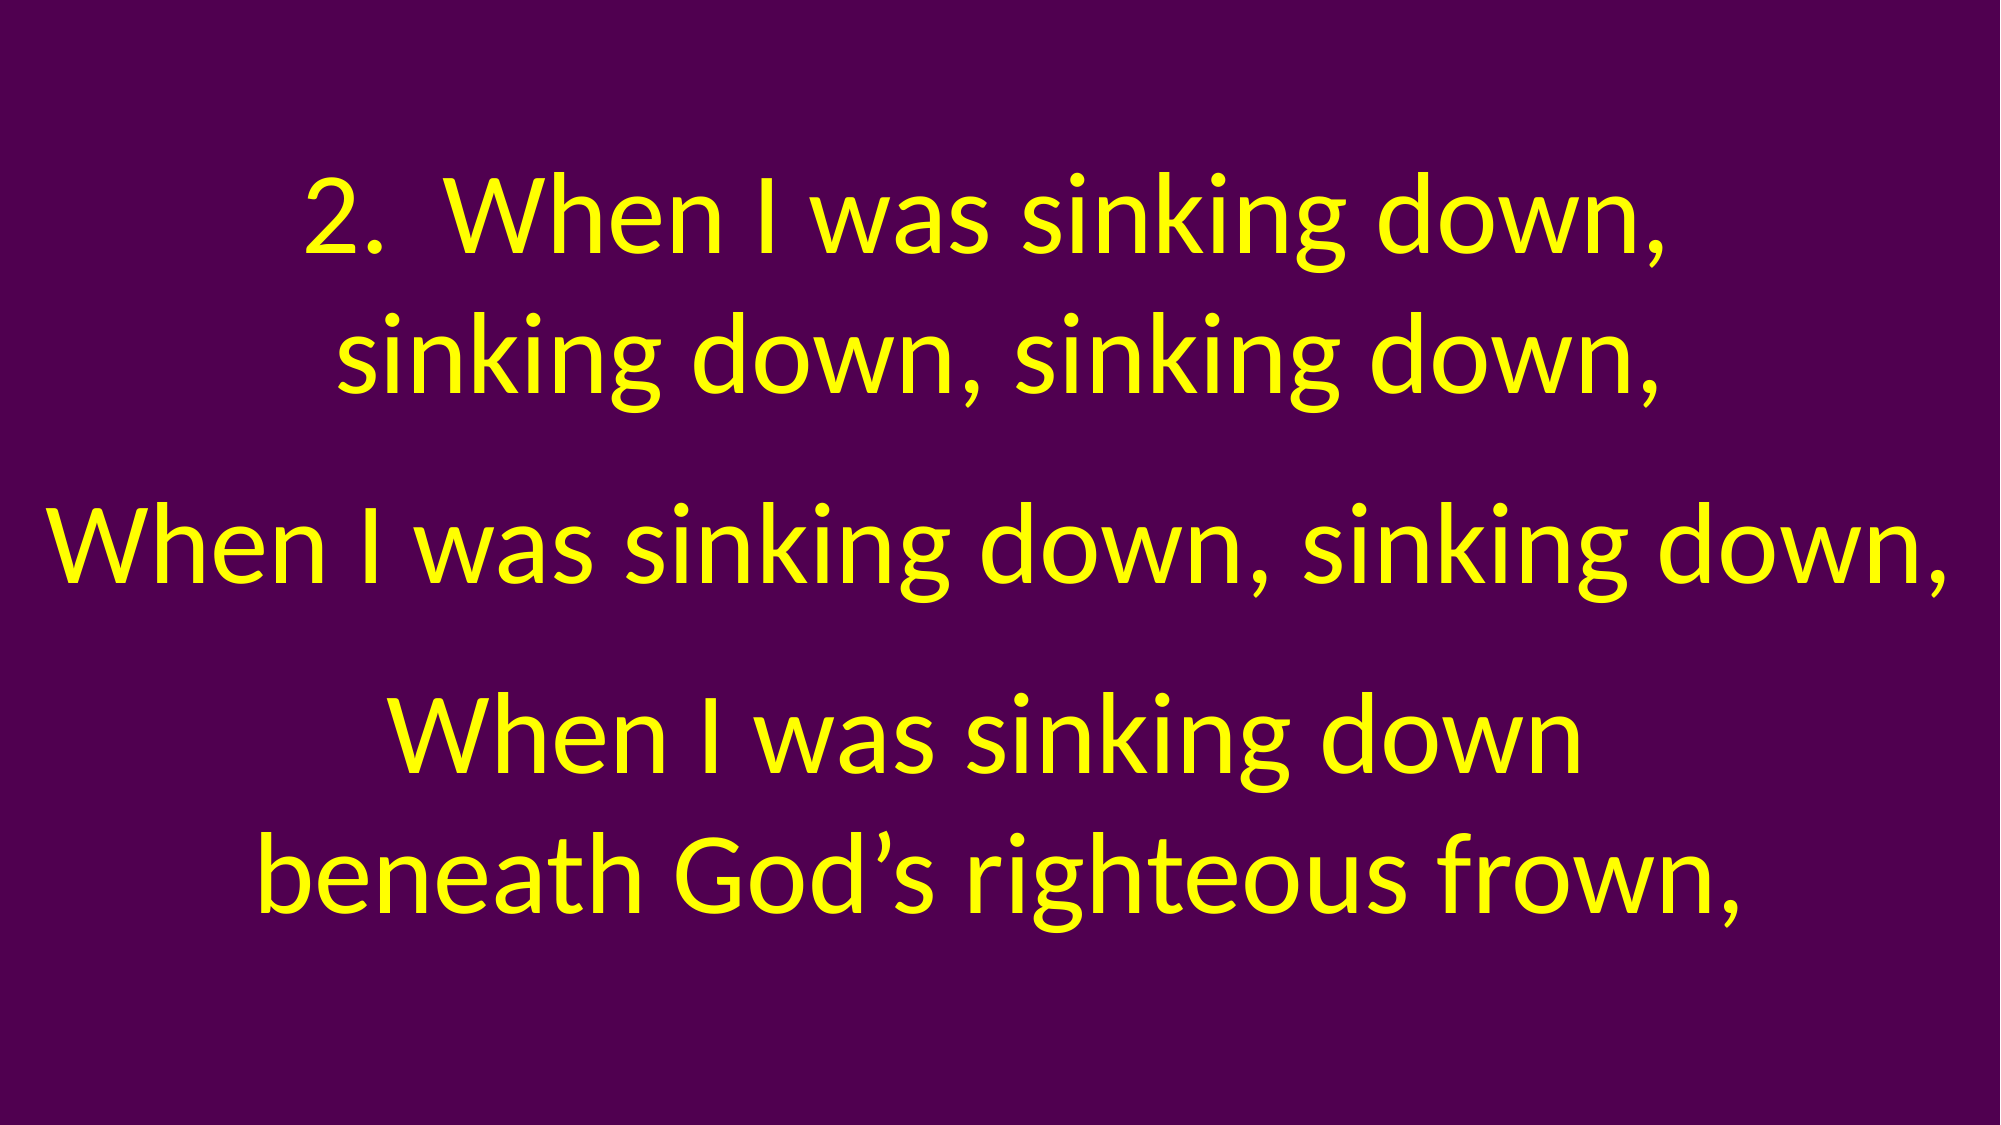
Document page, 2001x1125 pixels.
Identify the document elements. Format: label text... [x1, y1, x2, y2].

text_box 2. When I was sinking down, sinking down, sinking down, When I was sinking down, sinking down, When I was sinking down beneath God’s righteous frown, [0, 129, 2000, 944]
